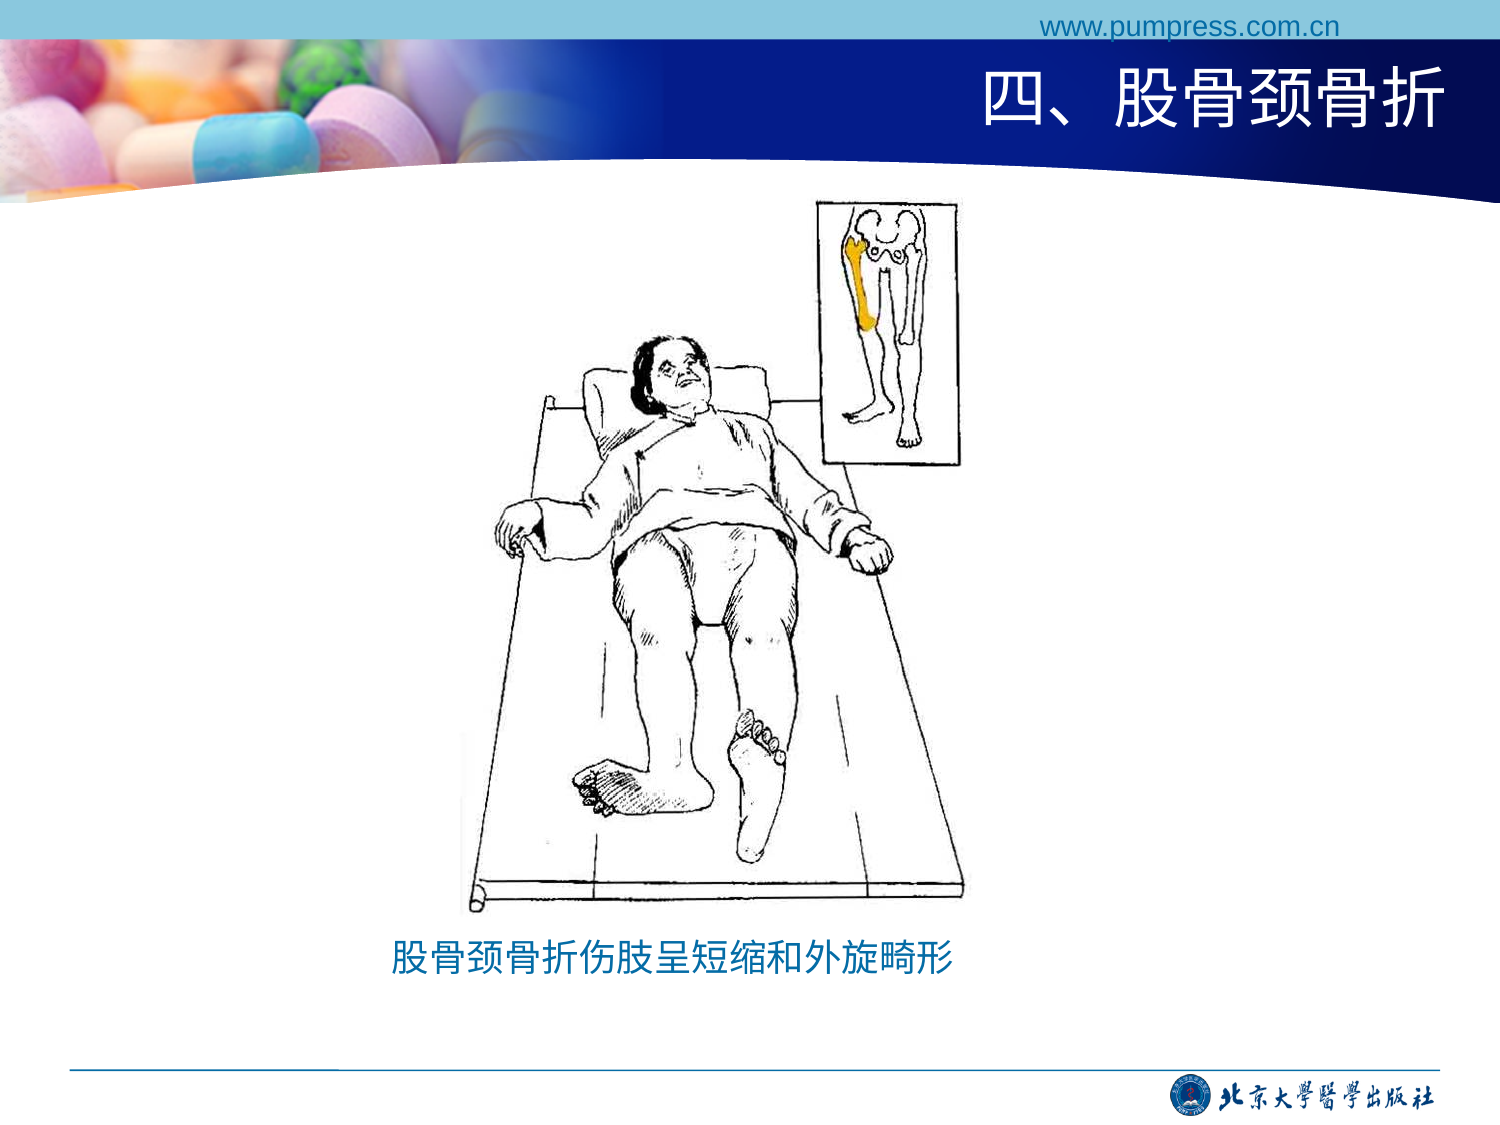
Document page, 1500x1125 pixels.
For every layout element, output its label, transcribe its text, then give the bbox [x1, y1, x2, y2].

picture [1170, 1074, 1436, 1118]
text_box 股骨颈骨折伤肢呈短缩和外旋畸形 [377, 926, 970, 987]
slide_number www.pumpress.com.cn [1025, 0, 1463, 38]
title 四、股骨颈骨折 [137, 49, 1463, 143]
picture [459, 188, 975, 917]
picture [0, 40, 1500, 203]
